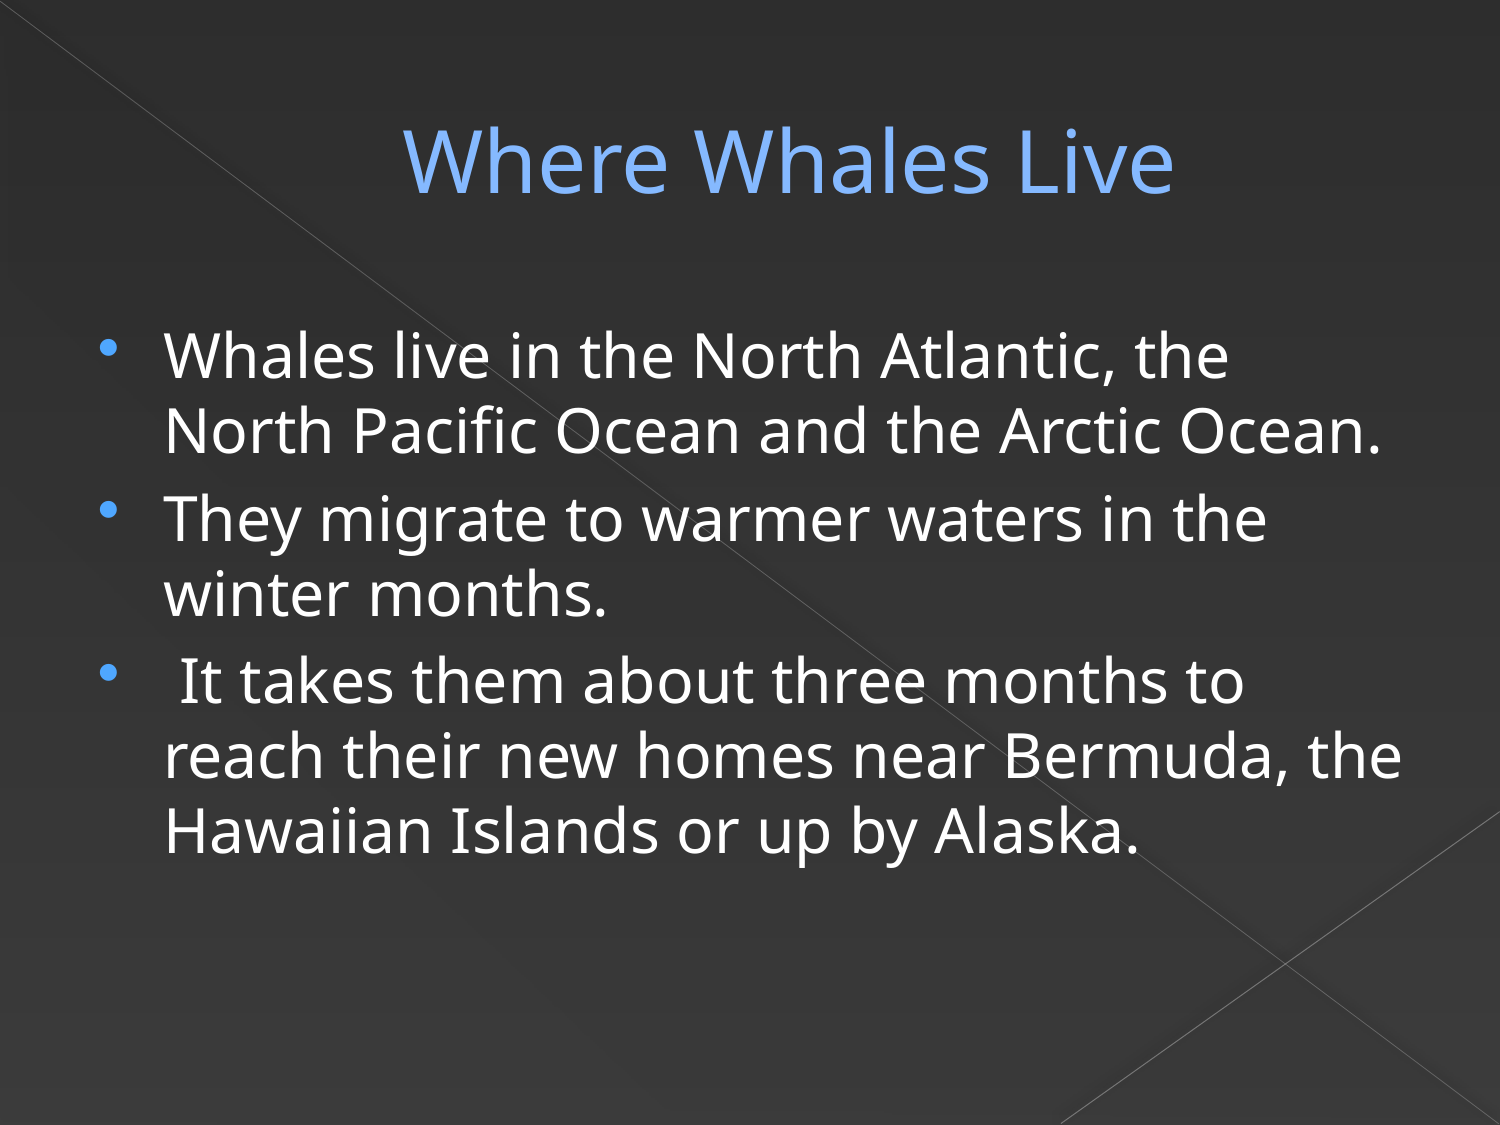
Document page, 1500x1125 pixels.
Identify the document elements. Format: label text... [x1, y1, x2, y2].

list Whales live in the North Atlantic, the North Pacific Ocean and the Arctic Ocean. They migrate to warmer waters in the winter months. It takes them about three months to reach their new homes near Bermuda, the Hawaiian Islands or up by Alaska. [75, 308, 1425, 1059]
title Where Whales Live [75, 43, 1425, 274]
